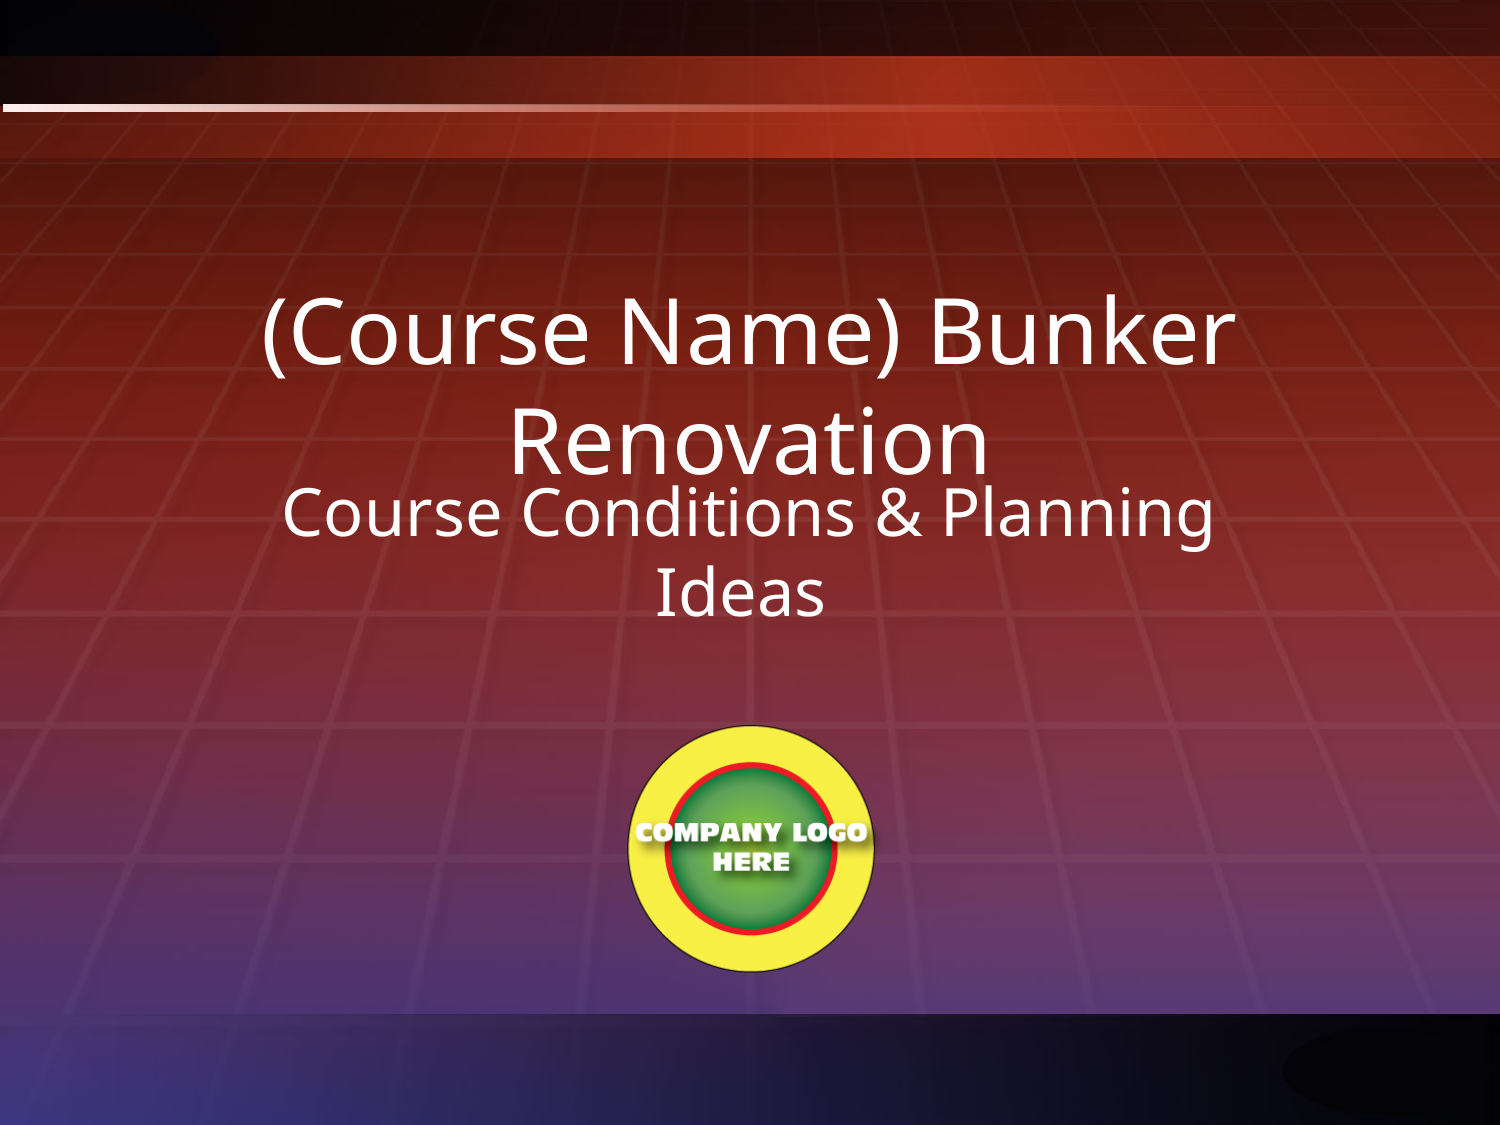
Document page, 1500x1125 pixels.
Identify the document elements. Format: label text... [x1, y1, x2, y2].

title (Course Name) Bunker Renovation [112, 262, 1388, 504]
picture [0, 0, 1500, 1125]
subtitle Course Conditions & Planning Ideas [225, 462, 1275, 750]
